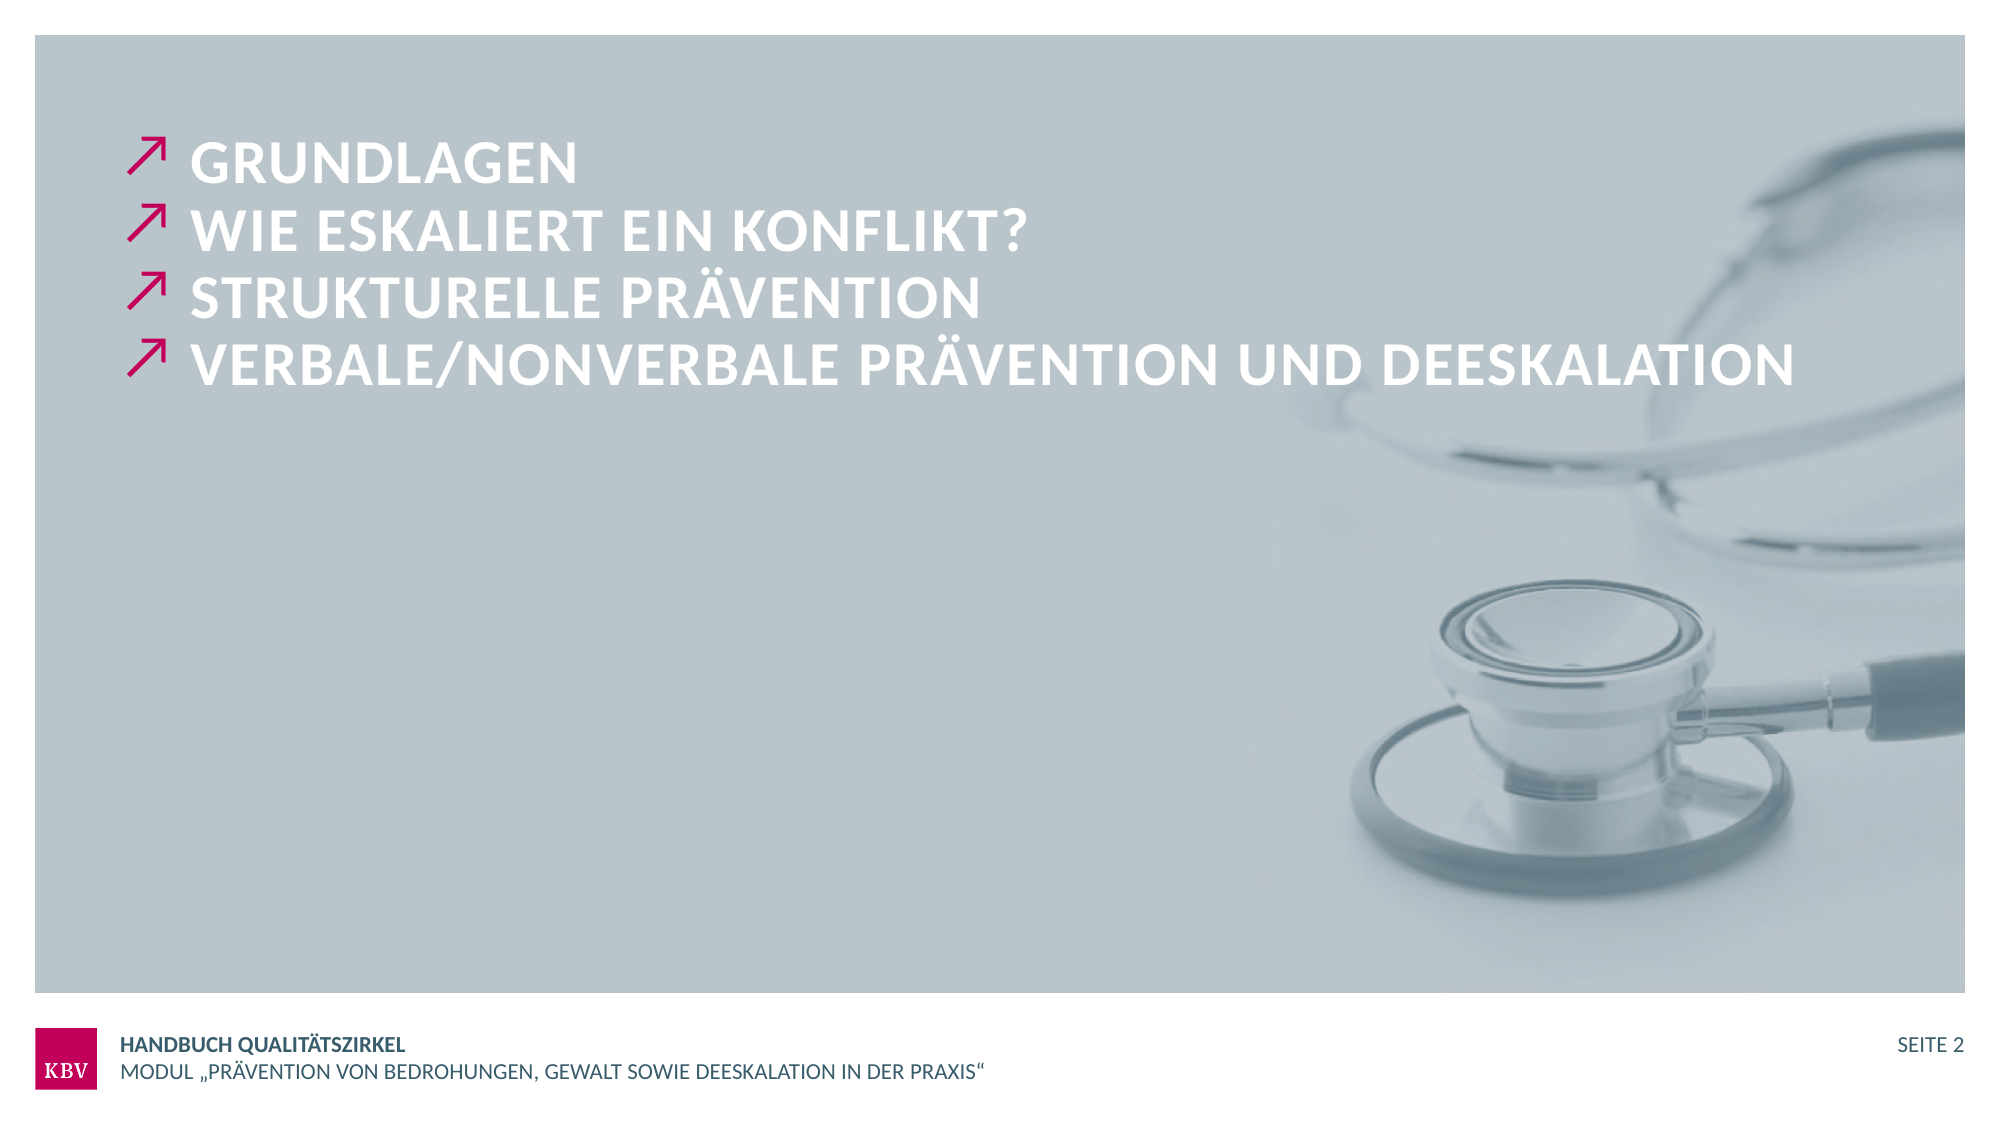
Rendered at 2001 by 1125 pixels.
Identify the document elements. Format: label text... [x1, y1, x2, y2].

footer Handbuch Qualitätszirkel [120, 1030, 1668, 1057]
slide_number Modul „Prävention von Bedrohungen, Gewalt sowie Deeskalation in der Praxis“ [120, 1057, 1668, 1084]
slide_number Seite 2 [1787, 1030, 1965, 1057]
subtitle Grundlagen Wie eskaliert ein Konflikt? Strukturelle Prävention Verbale/nonverbale Prävention und Deeskalation [120, 129, 1880, 945]
picture [35, 35, 1965, 993]
